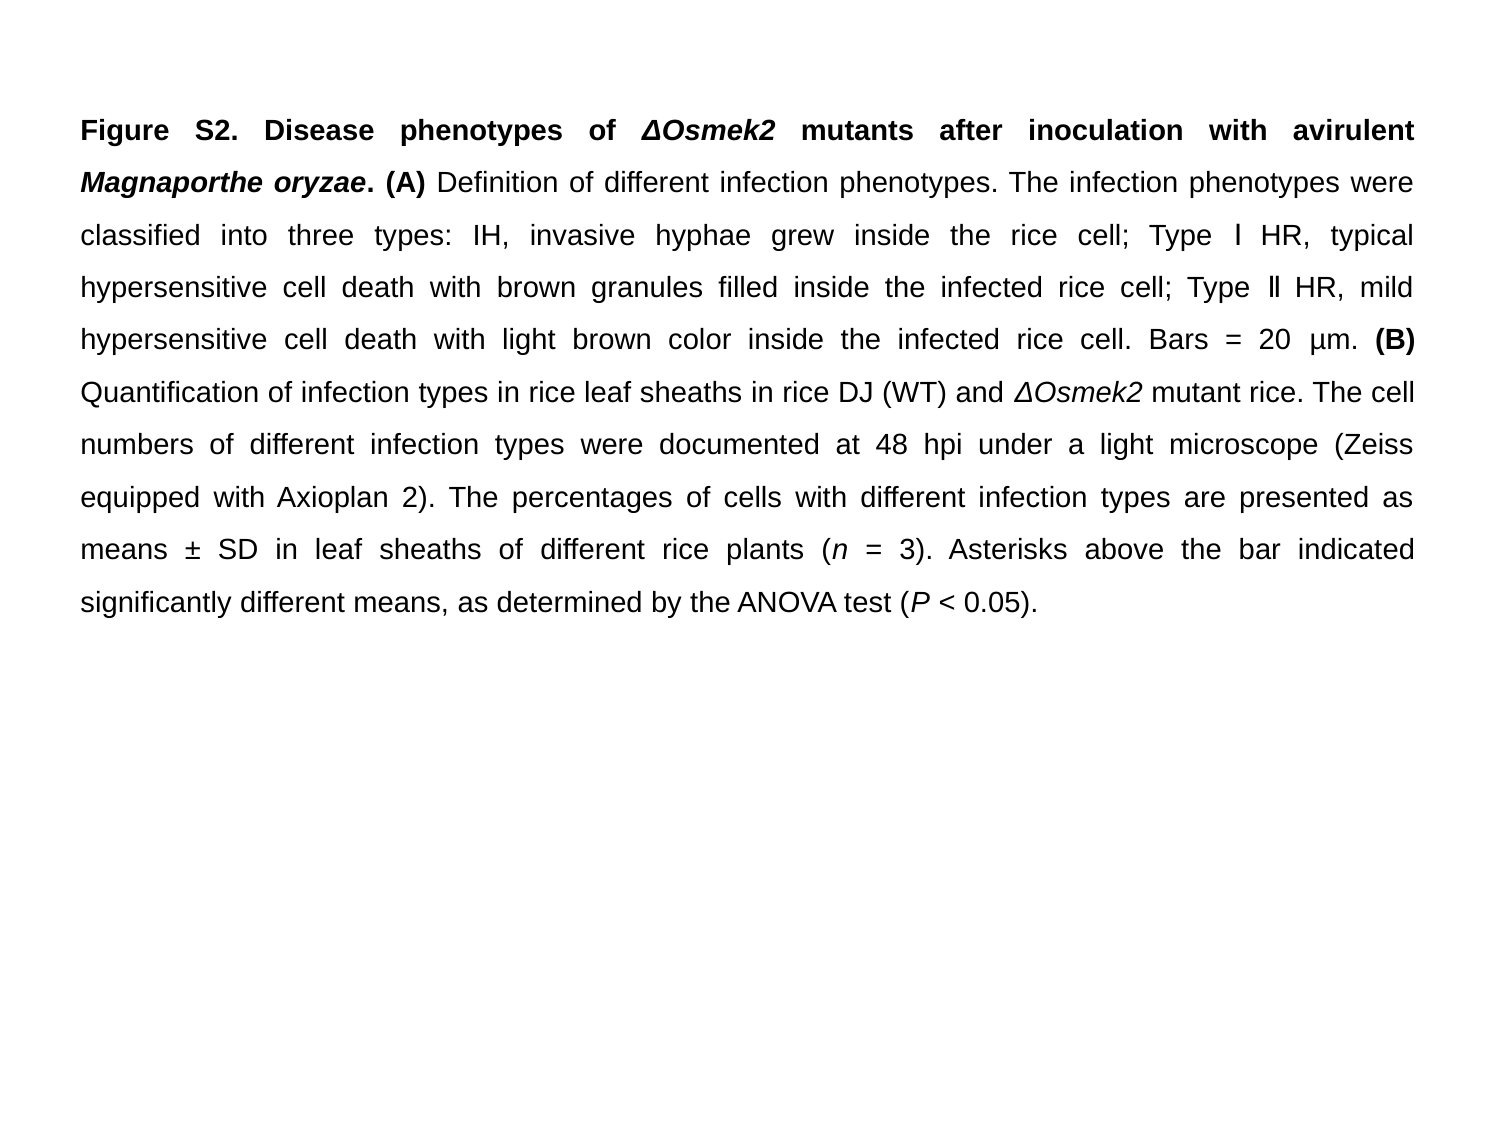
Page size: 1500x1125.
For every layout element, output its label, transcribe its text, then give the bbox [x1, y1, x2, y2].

text_box Figure S2. Disease phenotypes of ΔOsmek2 mutants after inoculation with avirulent Magnaporthe oryzae. (A) Definition of different infection phenotypes. The infection phenotypes were classified into three types: IH, invasive hyphae grew inside the rice cell; Type Ⅰ HR, typical hypersensitive cell death with brown granules filled inside the infected rice cell; Type Ⅱ HR, mild hypersensitive cell death with light brown color inside the infected rice cell. Bars = 20 µm. (B) Quantification of infection types in rice leaf sheaths in rice DJ (WT) and ΔOsmek2 mutant rice. The cell numbers of different infection types were documented at 48 hpi under a light microscope (Zeiss equipped with Axioplan 2). The percentages of cells with different infection types are presented as means ± SD in leaf sheaths of different rice plants (n = 3). Asterisks above the bar indicated significantly different means, as determined by the ANOVA test (P < 0.05). [80, 93, 1416, 618]
